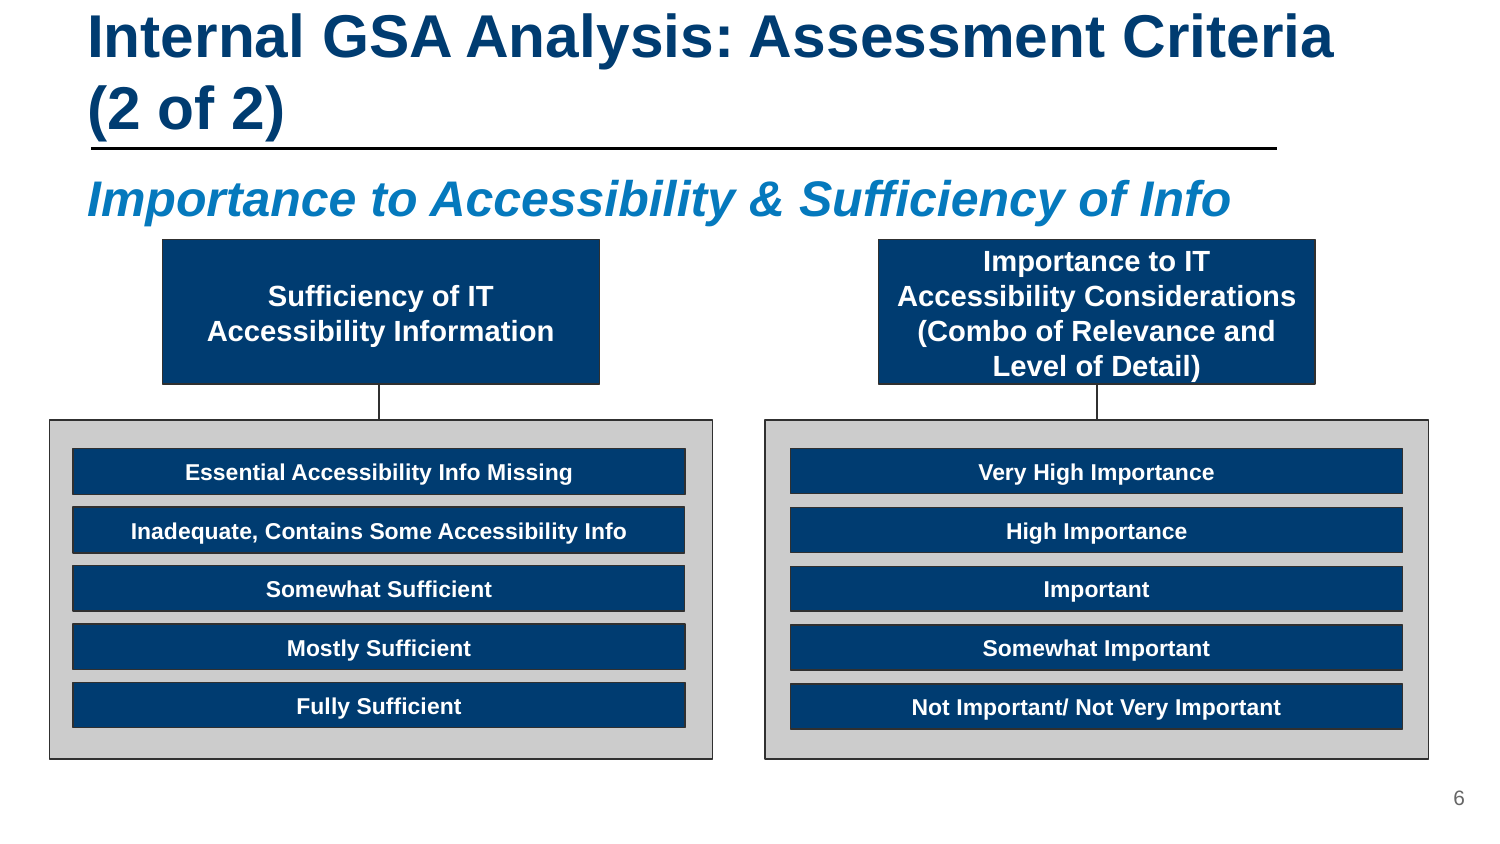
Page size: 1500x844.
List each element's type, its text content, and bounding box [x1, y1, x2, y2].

subtitle Importance to Accessibility & Sufficiency of Info [72, 142, 1390, 208]
text_box Sufficiency of IT Accessibility Information [162, 239, 600, 384]
slide_number 6 [1389, 764, 1480, 830]
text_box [49, 419, 713, 760]
text_box Importance to IT Accessibility Considerations (Combo of Relevance and Level of Detail) [878, 239, 1316, 384]
title Internal GSA Analysis: Assessment Criteria (2 of 2) [72, 12, 1390, 142]
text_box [764, 419, 1429, 760]
